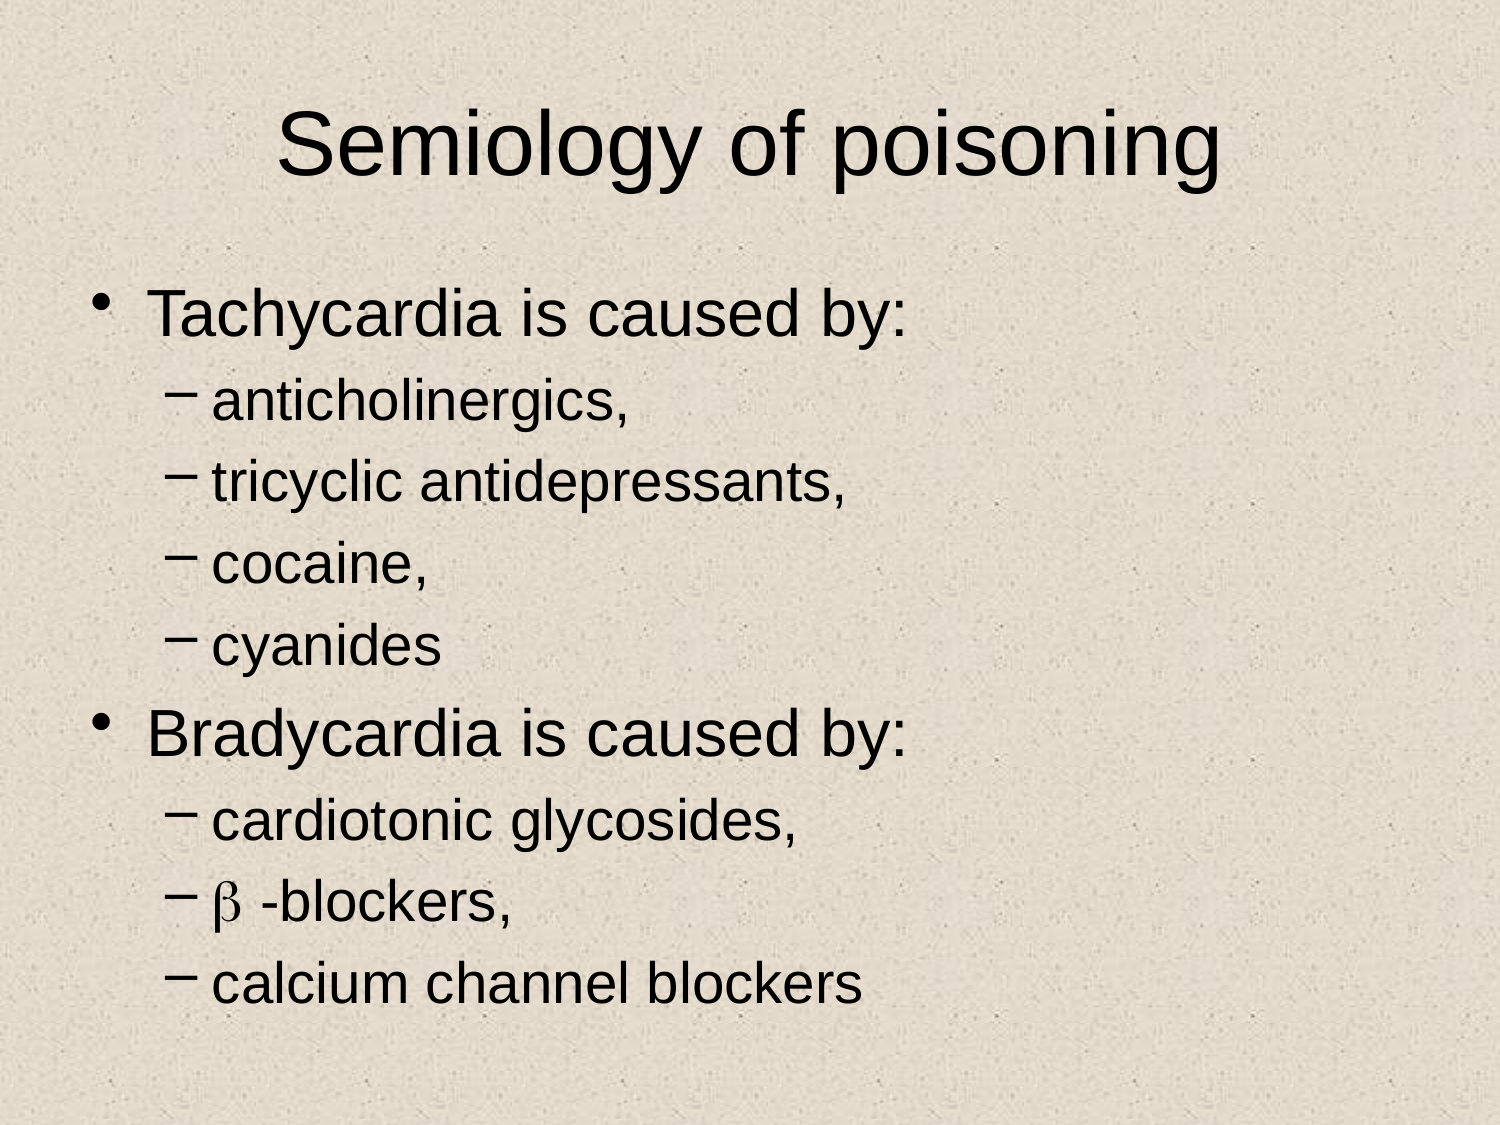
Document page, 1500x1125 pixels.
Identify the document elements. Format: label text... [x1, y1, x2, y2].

list Tachycardia is caused by: anticholinergics, tricyclic antidepressants, cocaine, cyanides Bradycardia is caused by: cardiotonic glycosides,  -blockers, calcium channel blockers [75, 262, 1425, 1005]
title Semiology of poisoning [75, 45, 1425, 233]
picture [0, 0, 1500, 1125]
